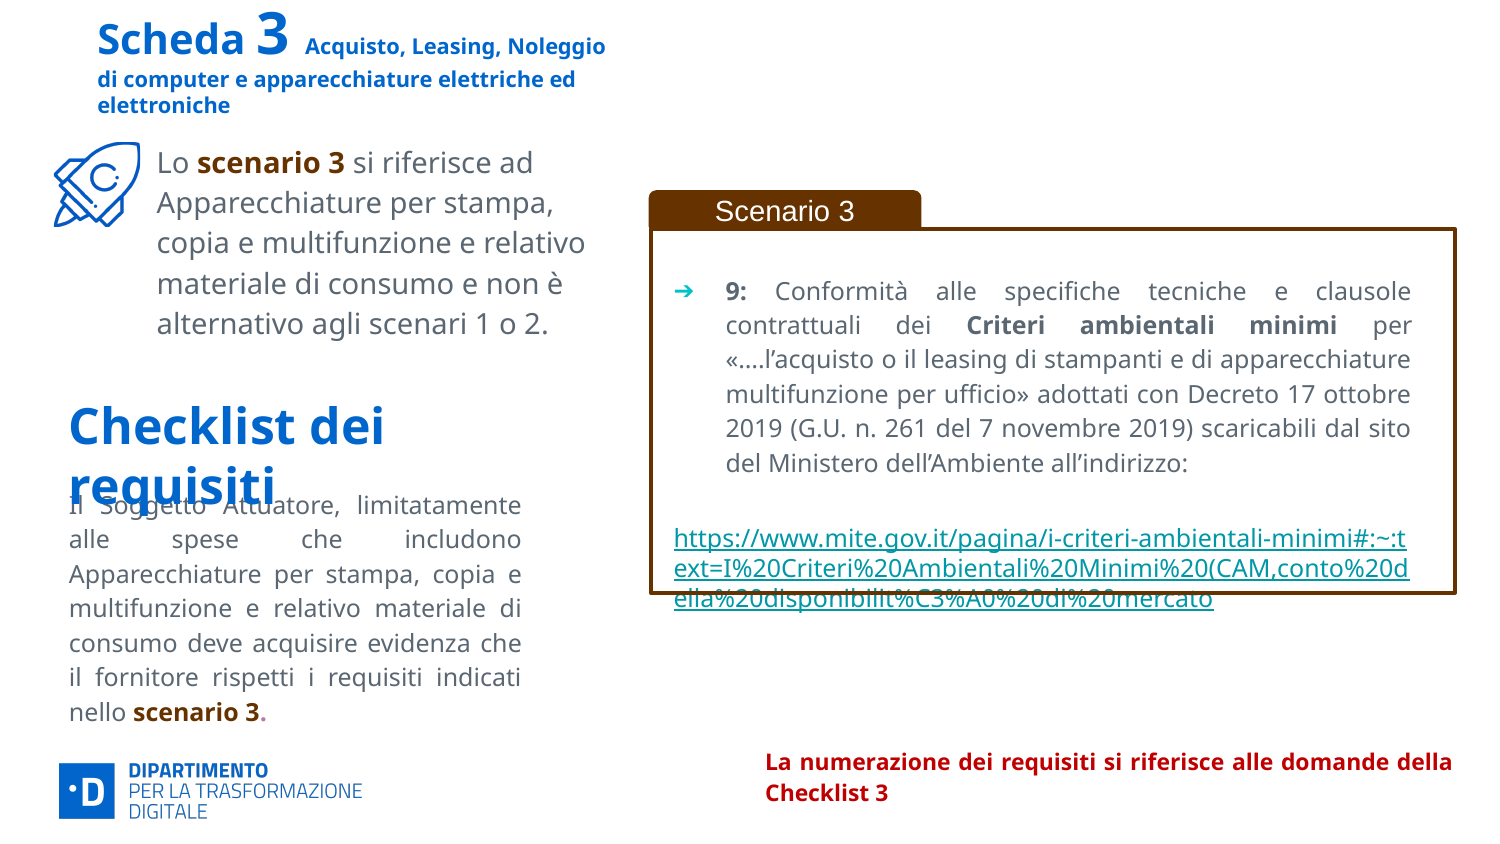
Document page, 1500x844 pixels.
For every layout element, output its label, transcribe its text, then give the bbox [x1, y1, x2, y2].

text_box Il Soggetto Attuatore, limitatamente alle spese che includono Apparecchiature per stampa, copia e multifunzione e relativo materiale di consumo deve acquisire evidenza che il fornitore rispetti i requisiti indicati nello scenario 3. [53, 470, 550, 720]
text_box Lo scenario 3 si riferisce ad Apparecchiature per stampa, copia e multifunzione e relativo materiale di consumo e non è alternativo agli scenari 1 o 2. [141, 124, 638, 353]
text_box [650, 229, 1455, 593]
text_box Checklist dei requisiti [53, 379, 608, 459]
text_box La numerazione dei requisiti si riferisce alle domande della Checklist 3 [750, 728, 1482, 801]
text_box Scenario 3 [650, 192, 920, 227]
picture [58, 763, 362, 820]
text_box 9: Conformità alle specifiche tecniche e clausole contrattuali dei Criteri ambientali minimi per «….l’acquisto o il leasing di stampanti e di apparecchiature multifunzione per ufficio» adottati con Decreto 17 ottobre 2019 (G.U. n. 261 del 7 novembre 2019) scaricabili dal sito del Ministero dell’Ambiente all’indirizzo: https://www.mite.gov.it/pagina/i-criteri-ambientali-minimi#:~:text=I%20Criteri%20Ambientali%20Minimi%20(CAM,conto%20della%20disponibilit%C3%A0%20di%20mercato [635, 162, 1440, 566]
picture [53, 141, 141, 227]
text_box Scheda 3 Acquisto, Leasing, Noleggio di computer e apparecchiature elettriche ed elettroniche [82, 11, 623, 103]
